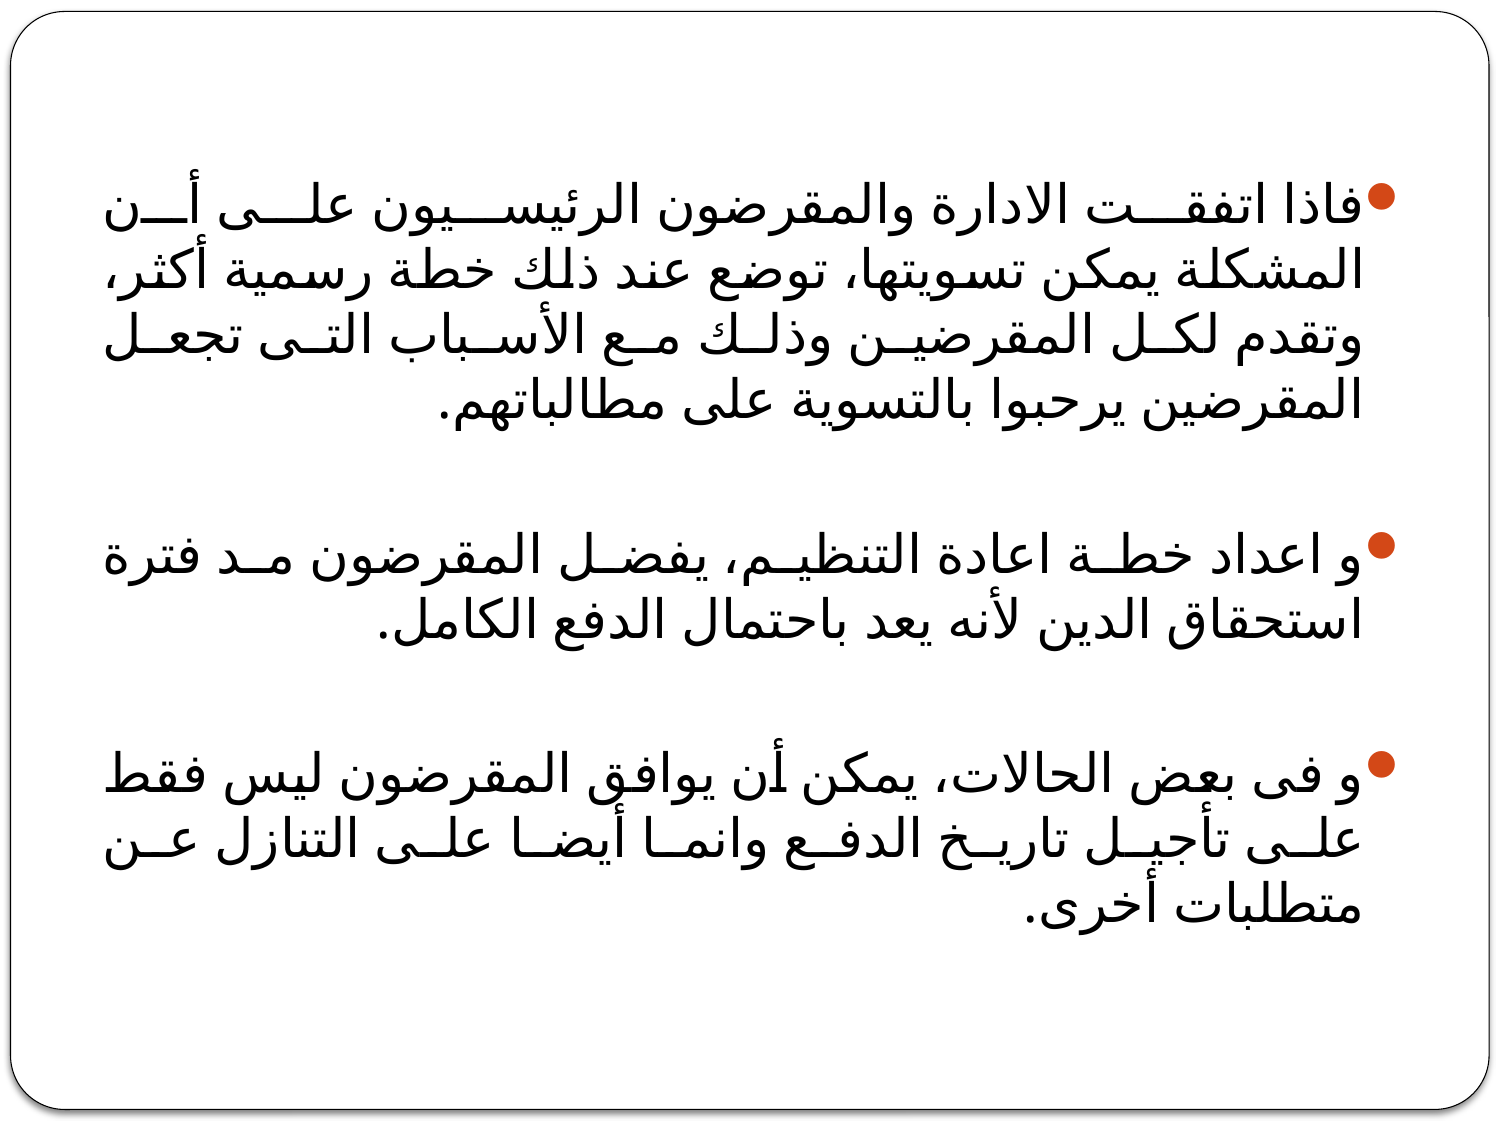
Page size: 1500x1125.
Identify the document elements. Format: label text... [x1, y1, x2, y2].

list فاذا اتفقت الادارة والمقرضون الرئيسيون على أن المشكلة يمكن تسويتها، توضع عند ذلك خطة رسمية أكثر، وتقدم لكل المقرضين وذلك مع الأسباب التى تجعل المقرضين يرحبوا بالتسوية على مطالباتهم. و اعداد خطة اعادة التنظيم، يفضل المقرضون مد فترة استحقاق الدين لأنه يعد باحتمال الدفع الكامل. و فى بعض الحالات، يمكن أن يوافق المقرضون ليس فقط على تأجيل تاريخ الدفع وانما أيضا على التنازل عن متطلبات أخرى. [87, 162, 1425, 988]
